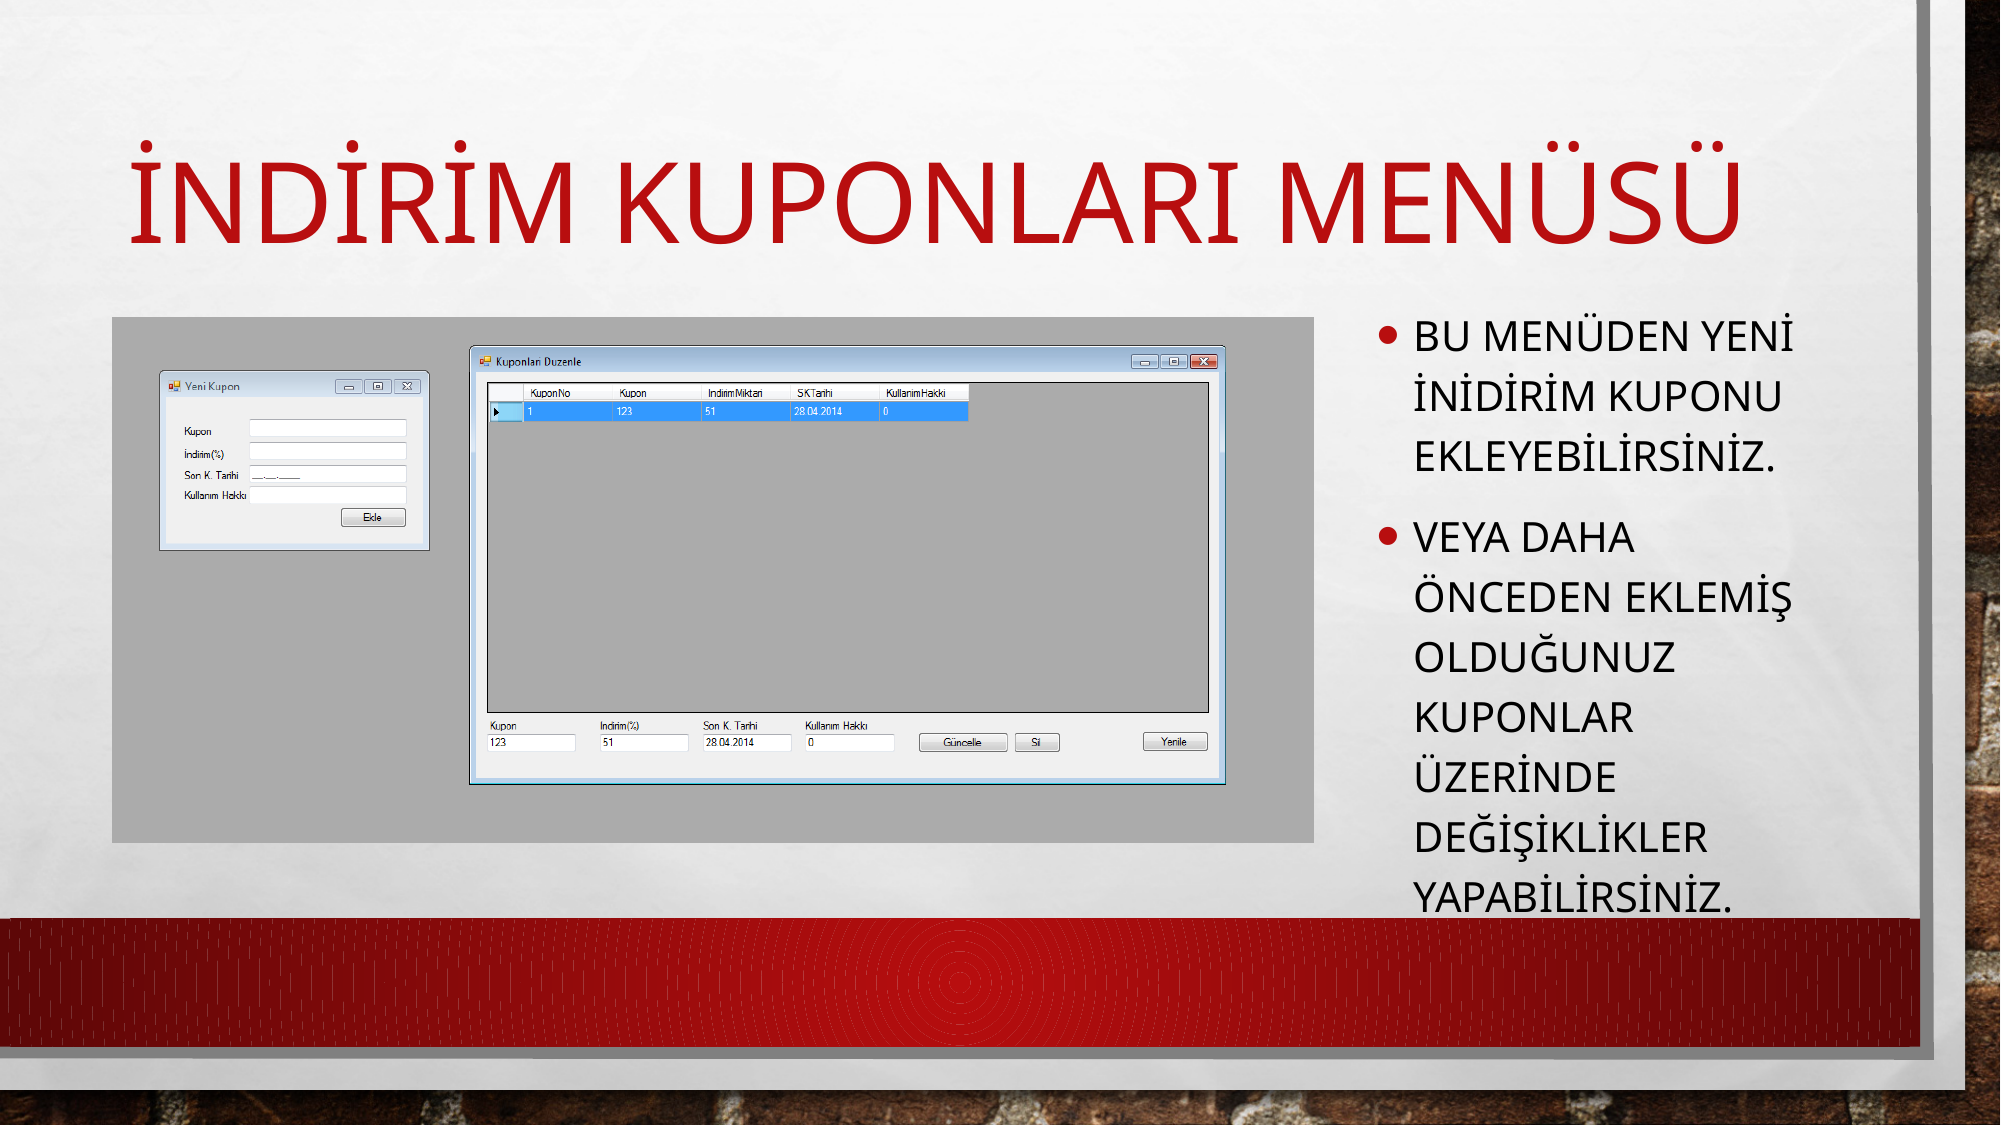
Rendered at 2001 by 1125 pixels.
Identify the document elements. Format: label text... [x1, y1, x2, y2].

list Bu menüden yeni inidirim kuponu ekleyebilirsiniz. Veya daha önceden eklemiş olduğunuz kuponlar üzerinde değişiklikler yapabilirsiniz. [1361, 338, 1818, 882]
picture [0, 0, 2000, 1125]
title İndirim kuponları menüsü [112, 112, 1818, 302]
picture [112, 316, 1314, 843]
